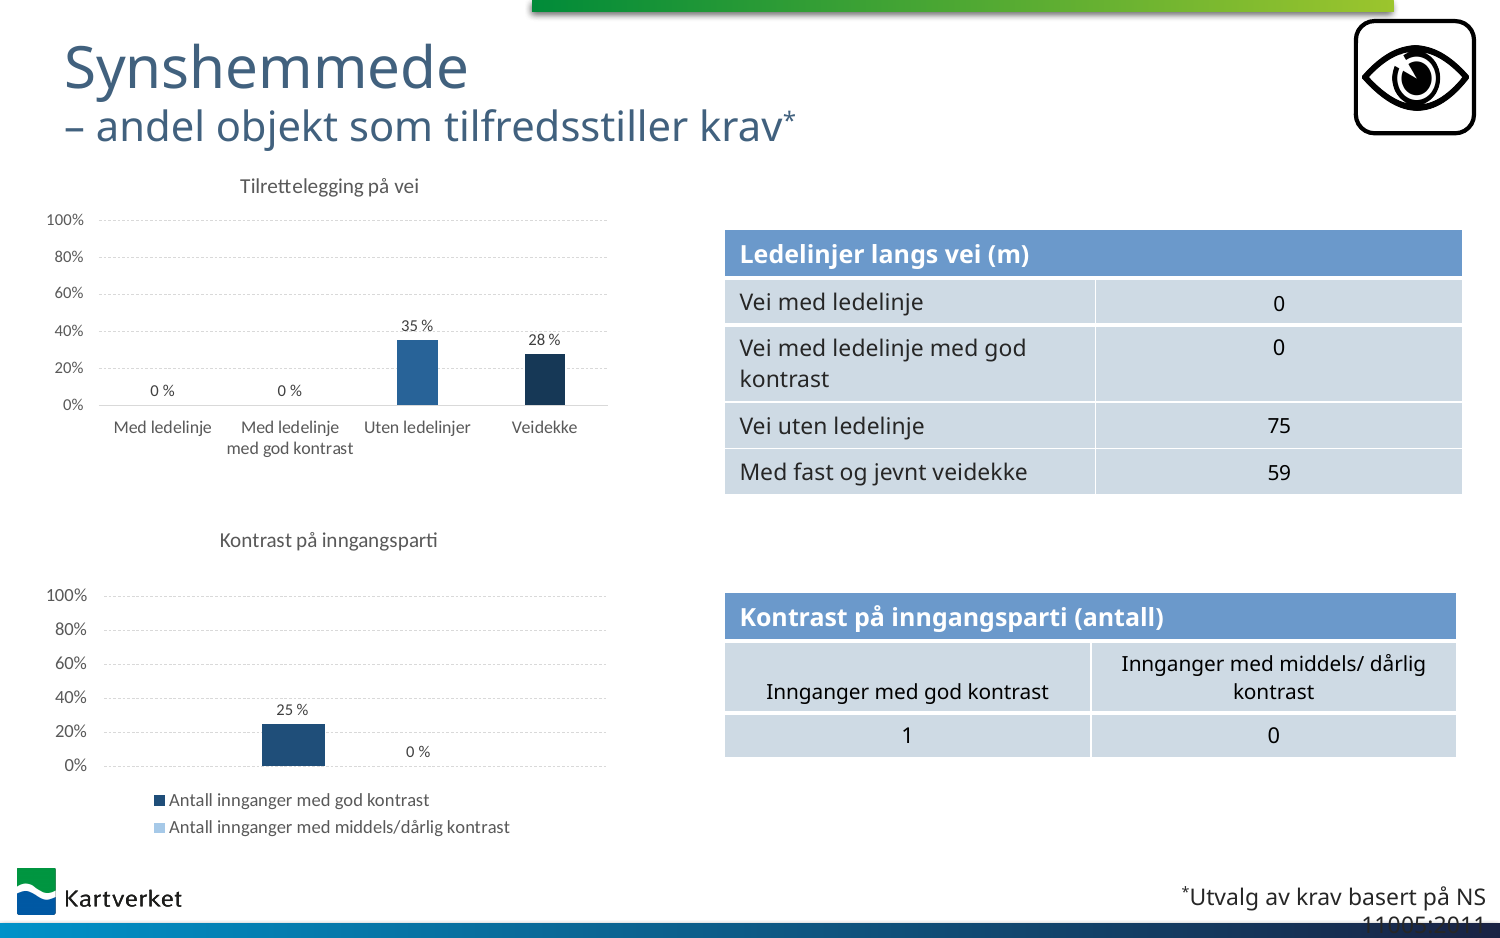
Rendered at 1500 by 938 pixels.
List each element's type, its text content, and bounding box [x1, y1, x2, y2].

table_cell 0 [1092, 715, 1456, 757]
table_cell Med fast og jevnt veidekke [725, 449, 1095, 494]
text_box Synshemmede – andel objekt som tilfredsstiller krav* [49, 24, 1431, 158]
table_cell 75 [1096, 403, 1462, 448]
table_header Ledelinjer langs vei (m) [725, 230, 1462, 276]
table_cell 0 [1096, 280, 1462, 323]
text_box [1355, 20, 1475, 134]
table_cell Vei uten ledelinje [725, 403, 1095, 448]
table_cell Innganger med god kontrast [725, 643, 1090, 711]
picture [41, 520, 617, 846]
text_box *Utvalg av krav basert på NS 11005:2011 [1068, 873, 1500, 938]
table_cell Innganger med middels/ dårlig kontrast [1092, 643, 1456, 711]
table_cell Vei med ledelinje med god kontrast [725, 327, 1095, 401]
table_cell 59 [1096, 449, 1462, 494]
table_header Kontrast på inngangsparti (antall) [725, 593, 1456, 639]
table_cell Vei med ledelinje [725, 280, 1095, 323]
picture [41, 166, 618, 492]
table_cell 0 [1096, 327, 1462, 401]
table_cell 1 [725, 715, 1090, 757]
